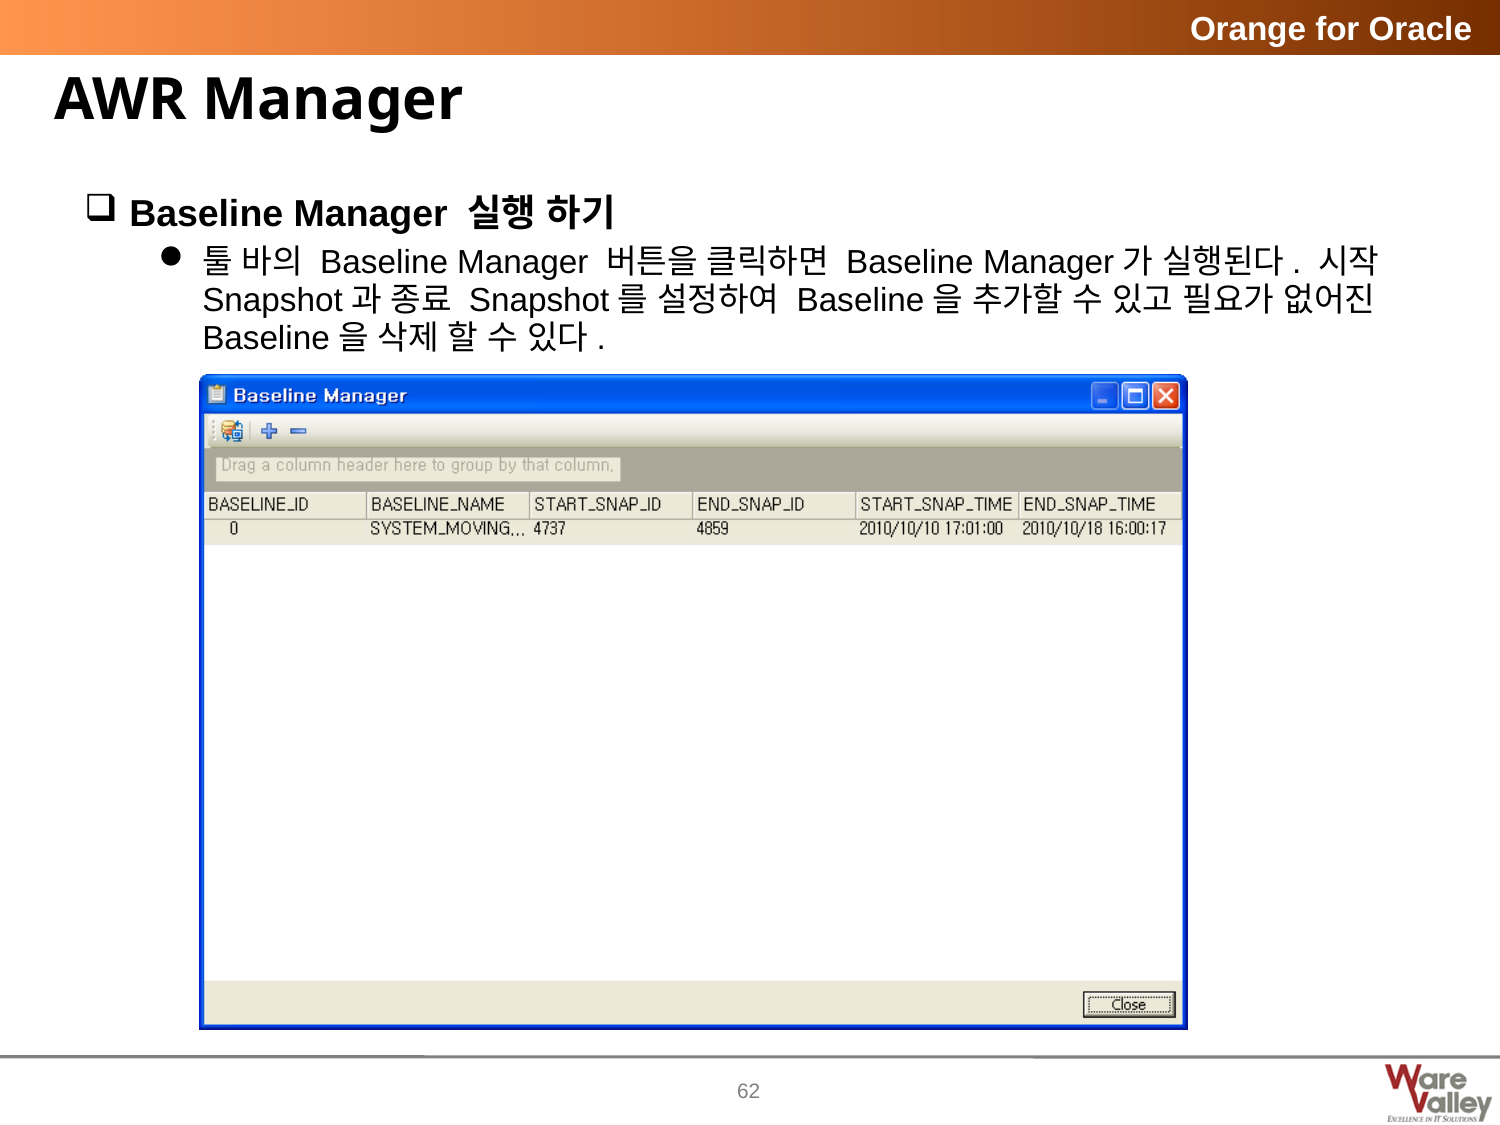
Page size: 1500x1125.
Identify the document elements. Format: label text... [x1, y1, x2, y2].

picture [198, 374, 1189, 1030]
title AWR Manager [39, 54, 1461, 150]
list Baseline Manager 실행 하기 툴 바의 Baseline Manager 버튼을 클릭하면 Baseline Manager가 실행된다. 시작 Snapshot과 종료 Snapshot를 설정하여 Baseline을 추가할 수 있고 필요가 없어진 Baseline을 삭제 할 수 있다. [69, 184, 1459, 1012]
picture [1376, 1060, 1500, 1125]
